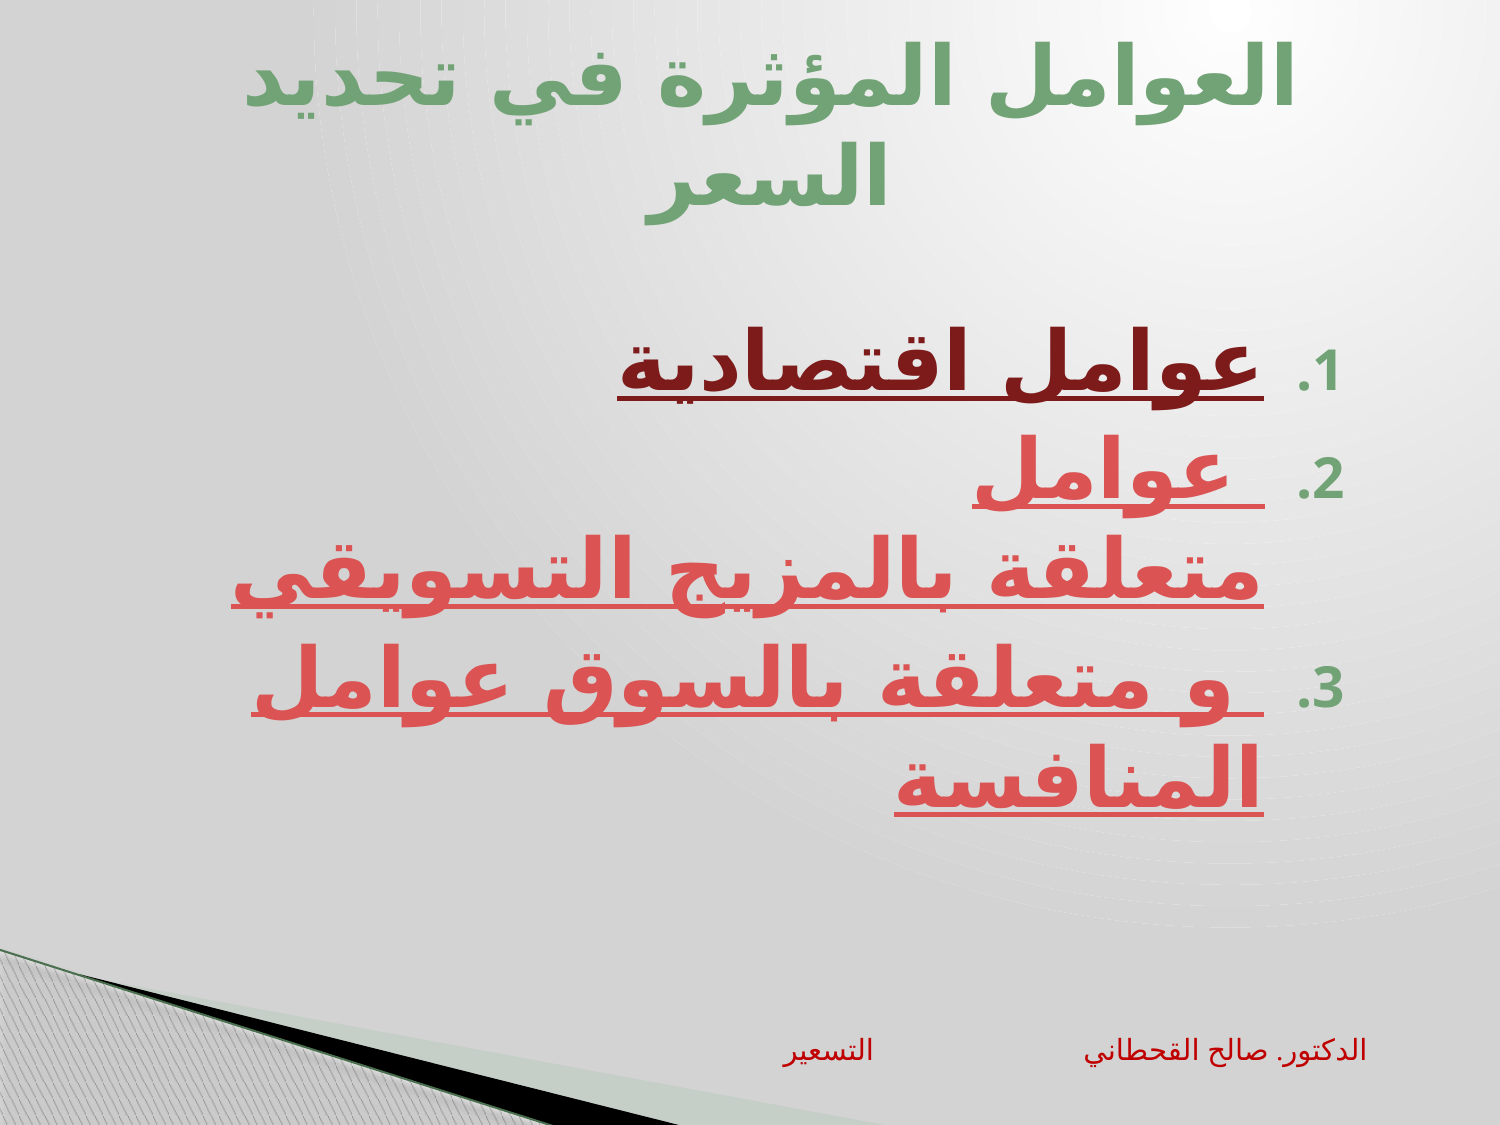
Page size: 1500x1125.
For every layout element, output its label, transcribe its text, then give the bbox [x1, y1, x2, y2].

footer التسعير الدكتور. صالح القحطاني [585, 1042, 1383, 1103]
title العوامل المؤثرة في تحديد السعر [116, 56, 1425, 188]
list عوامل اقتصادية عوامل متعلقة بالمزيج التسويقي عوامل متعلقة بالسوق و المنافسة [116, 299, 1367, 1022]
